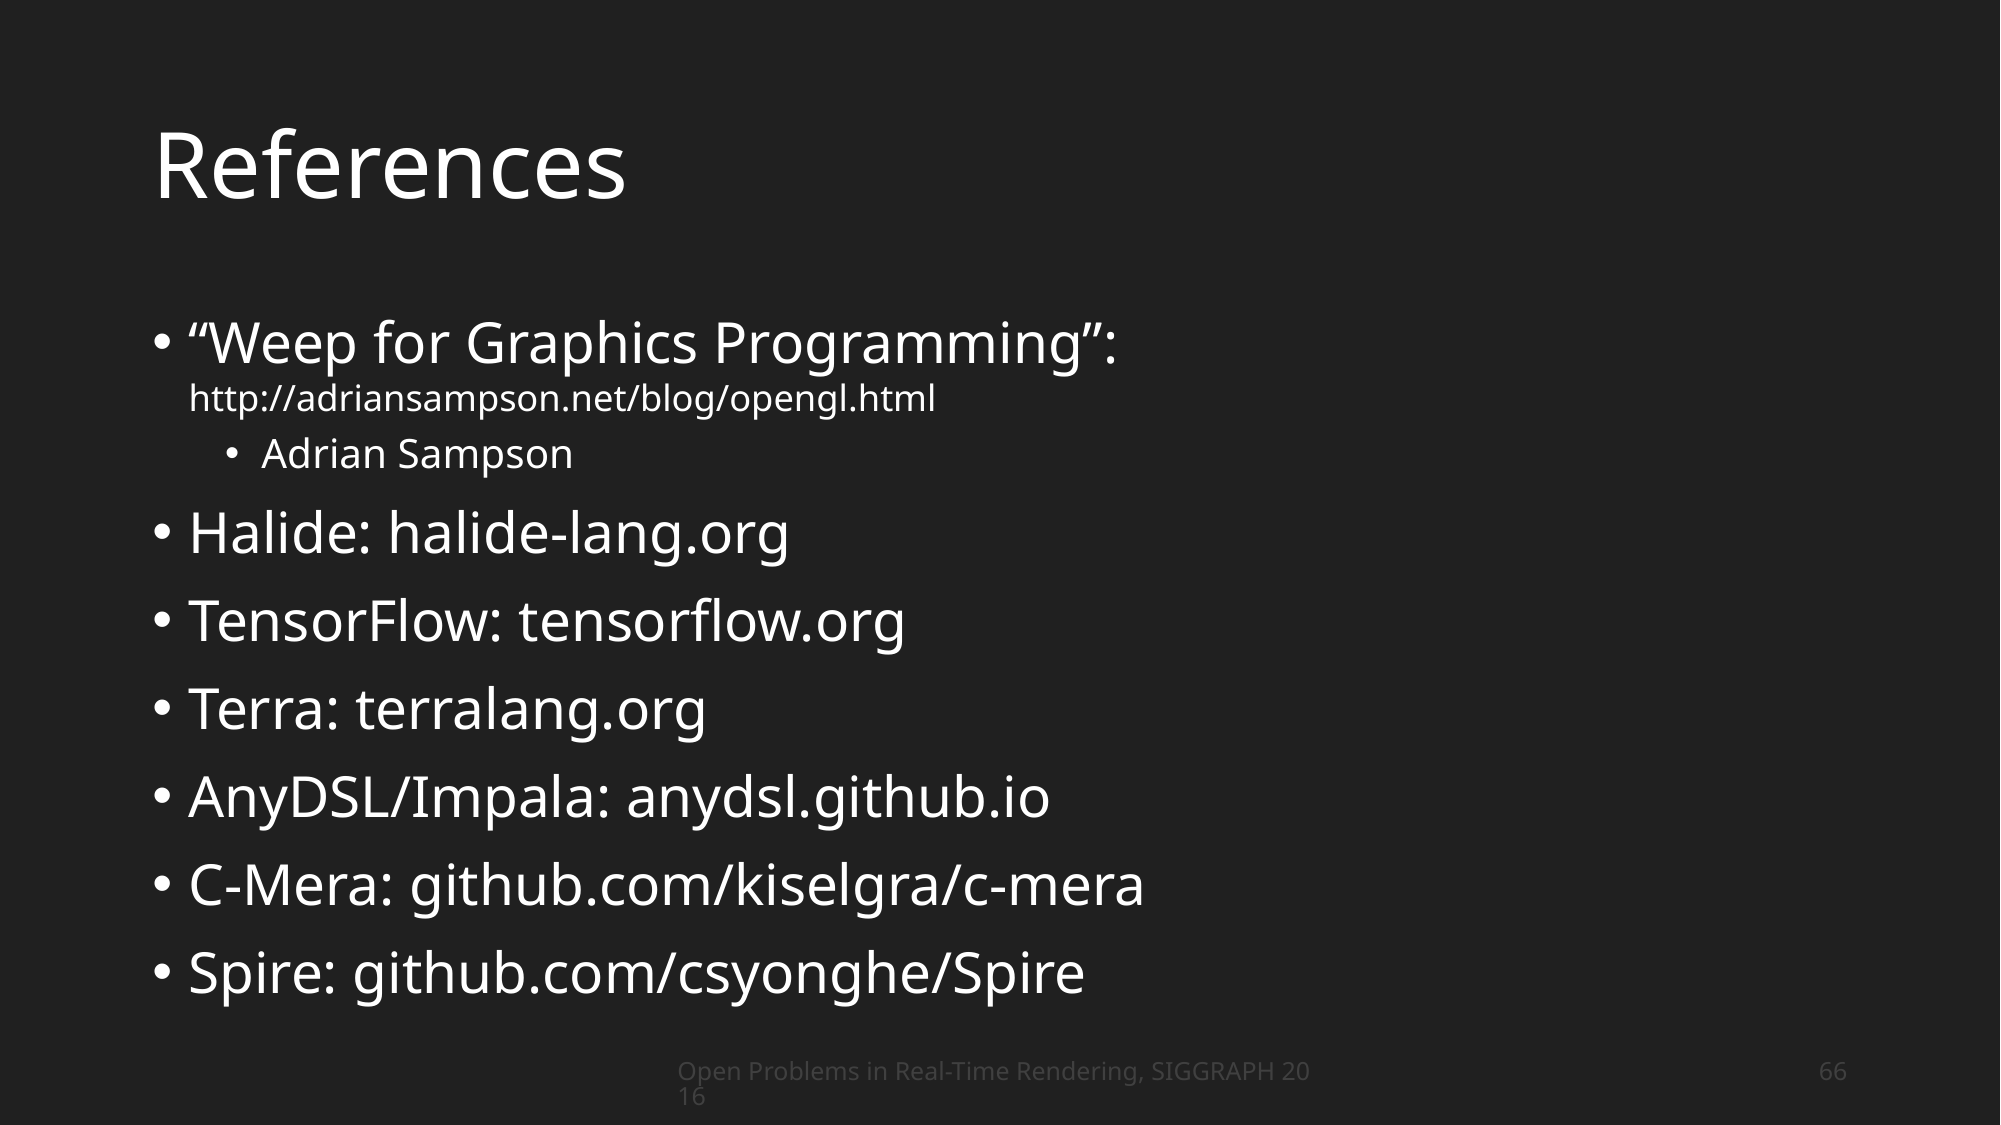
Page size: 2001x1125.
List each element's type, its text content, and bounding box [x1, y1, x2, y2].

title References [137, 59, 1863, 278]
footer Open Problems in Real-Time Rendering, SIGGRAPH 2016 [662, 1042, 1338, 1103]
slide_number 66 [1412, 1042, 1863, 1103]
list “Weep for Graphics Programming”: http://adriansampson.net/blog/opengl.html Adrian Sampson Halide: halide-lang.org TensorFlow: tensorflow.org Terra: terralang.org AnyDSL/Impala: anydsl.github.io C-Mera: github.com/kiselgra/c-mera Spire: github.com/csyonghe/Spire [137, 299, 1863, 1014]
